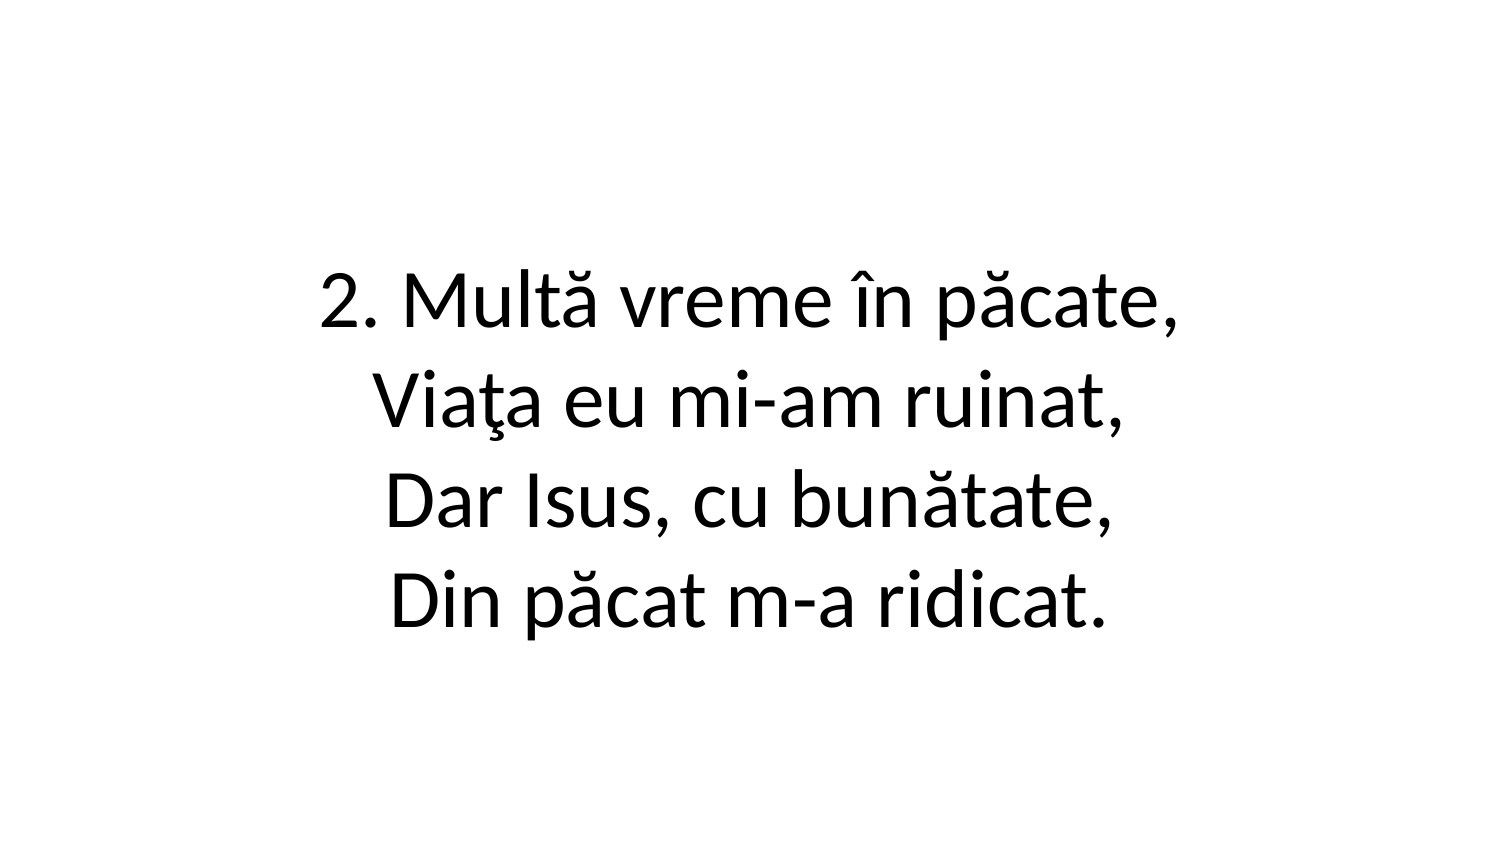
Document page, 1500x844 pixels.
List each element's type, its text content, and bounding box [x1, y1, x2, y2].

text_box 2. Multă vreme în păcate, Viaţa eu mi-am ruinat, Dar Isus, cu bunătate, Din păcat m-a ridicat. [303, 192, 1197, 652]
